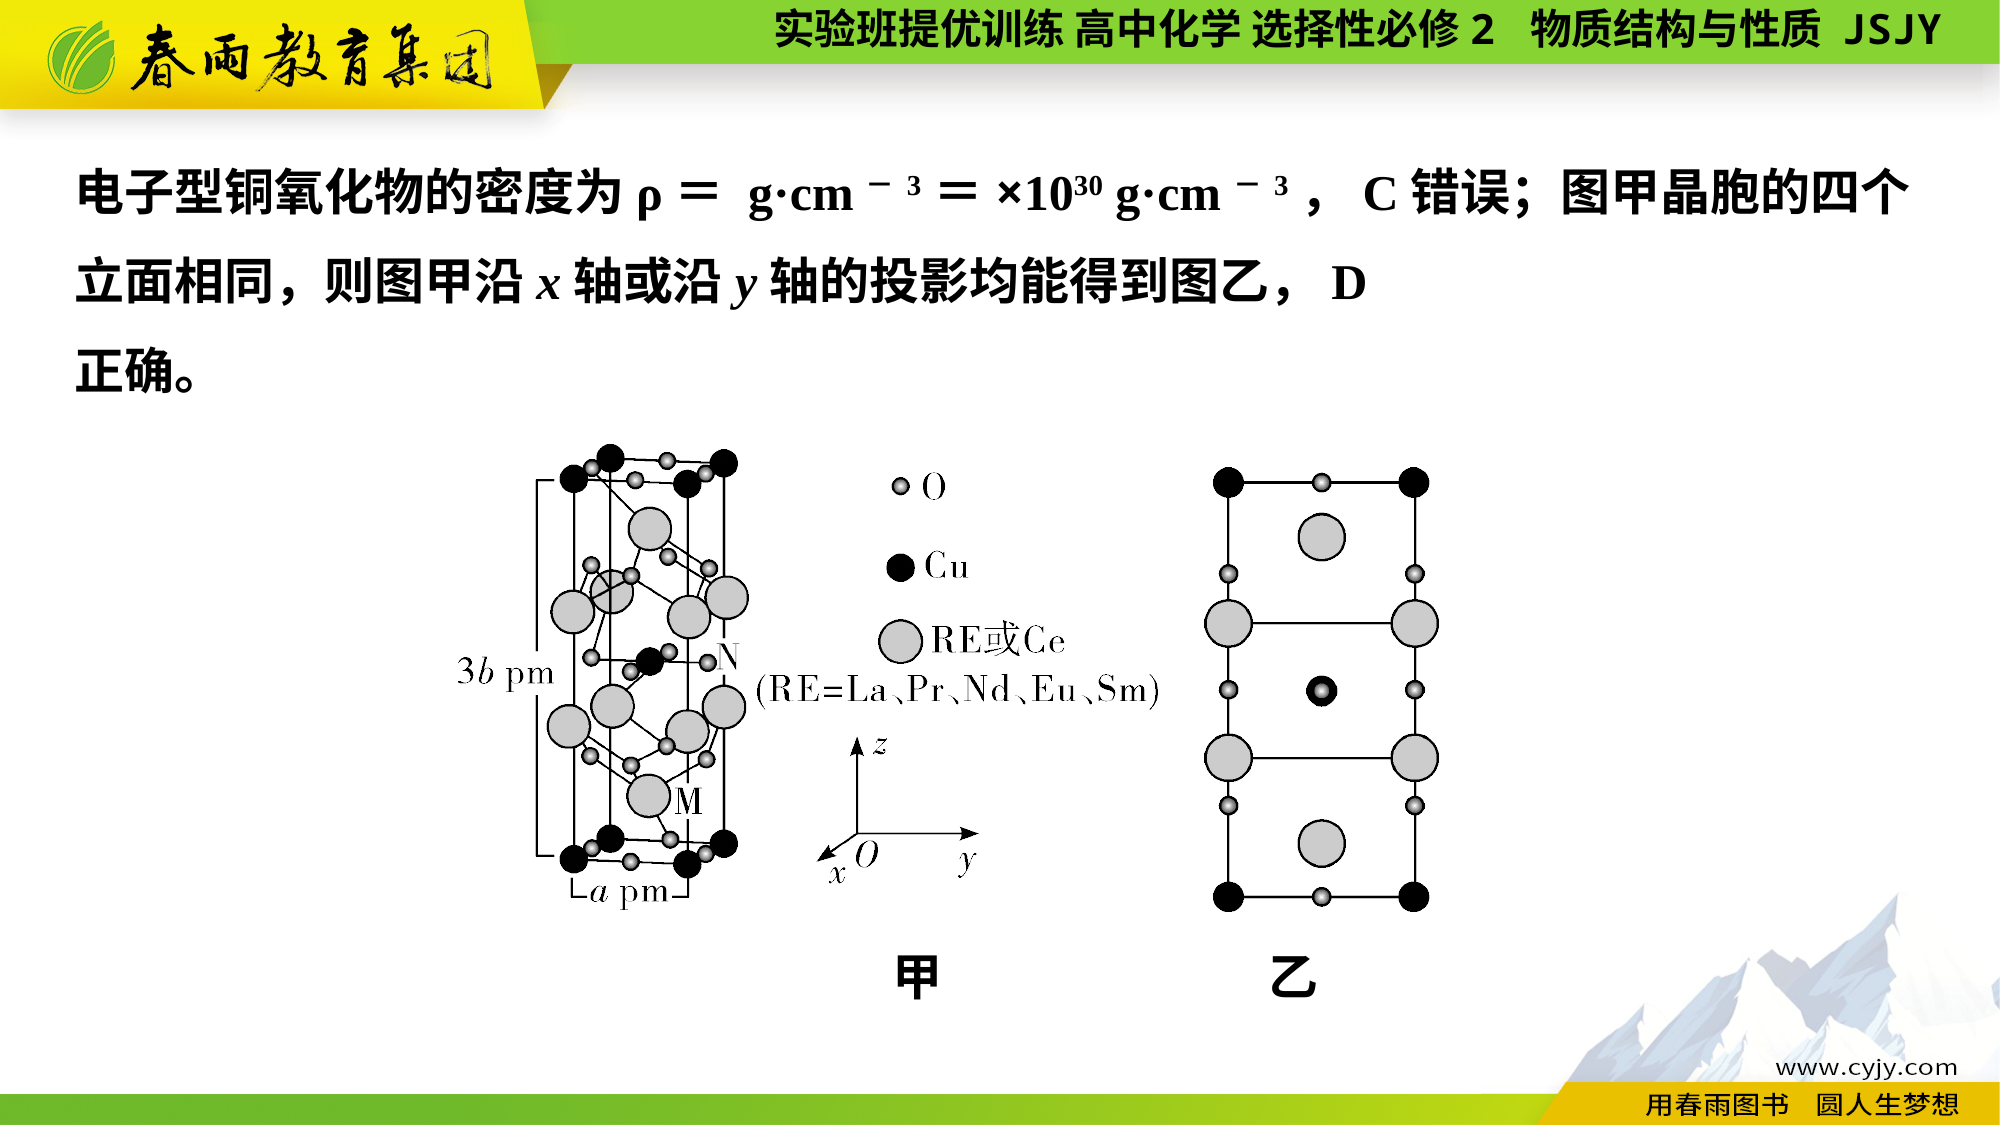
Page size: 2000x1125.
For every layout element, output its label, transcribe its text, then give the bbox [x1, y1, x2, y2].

picture [0, 0, 2000, 1125]
text_box 甲 乙 [877, 907, 1334, 1013]
